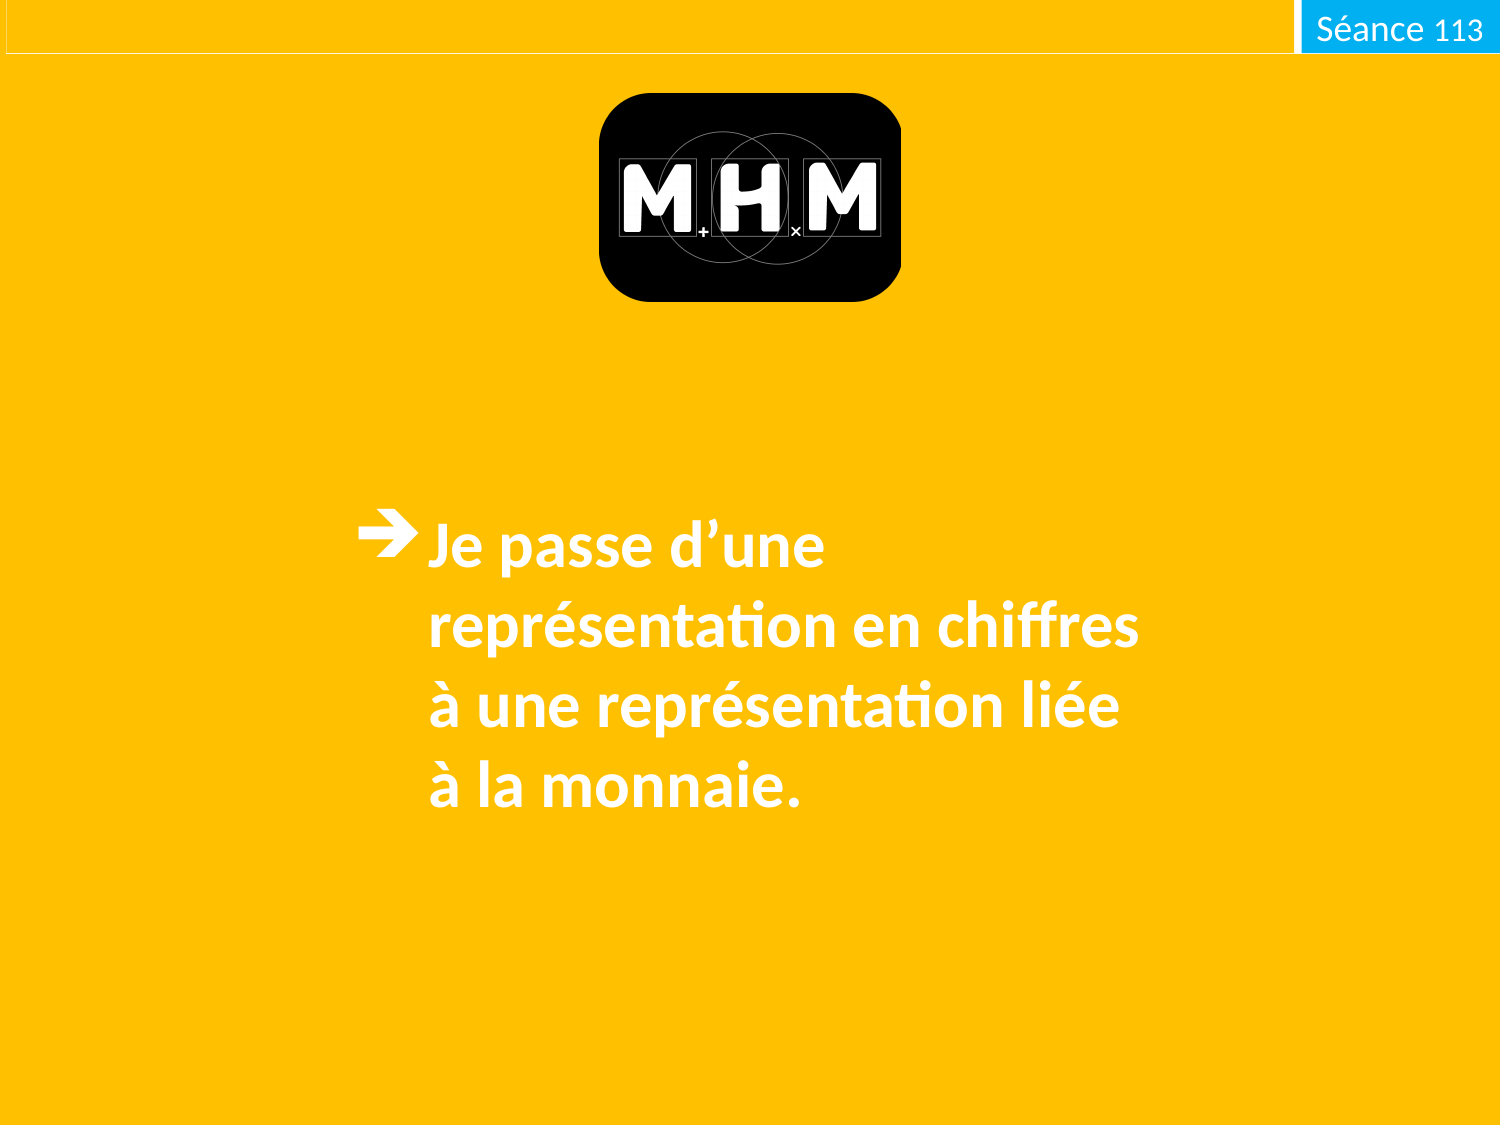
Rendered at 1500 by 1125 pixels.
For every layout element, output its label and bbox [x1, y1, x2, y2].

text_box [0, 54, 1500, 1125]
